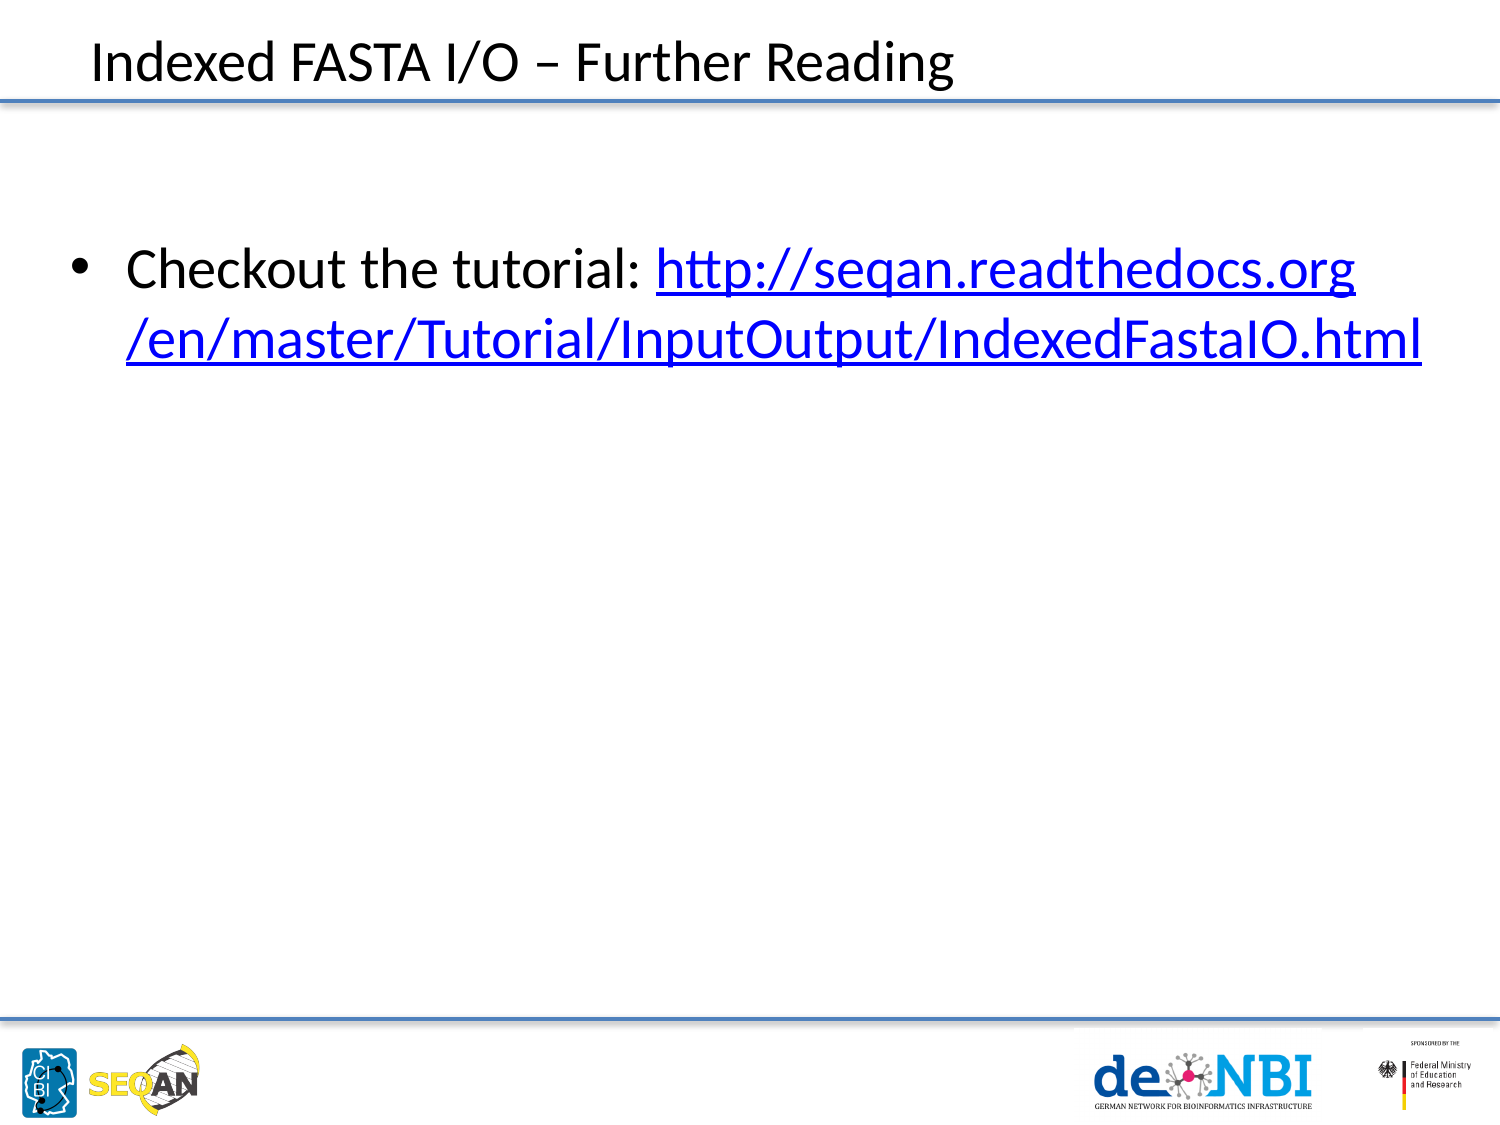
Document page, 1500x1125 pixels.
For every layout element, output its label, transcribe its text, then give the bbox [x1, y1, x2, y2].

list Checkout the tutorial: http://seqan.readthedocs.org/en/master/Tutorial/InputOutput/IndexedFastaIO.html [55, 222, 1448, 977]
picture [1074, 1028, 1322, 1122]
title Indexed FASTA I/O – Further Reading [75, 25, 1425, 92]
picture [31, 1060, 40, 1071]
picture [75, 1042, 202, 1121]
picture [33, 1108, 44, 1113]
picture [40, 1051, 48, 1059]
